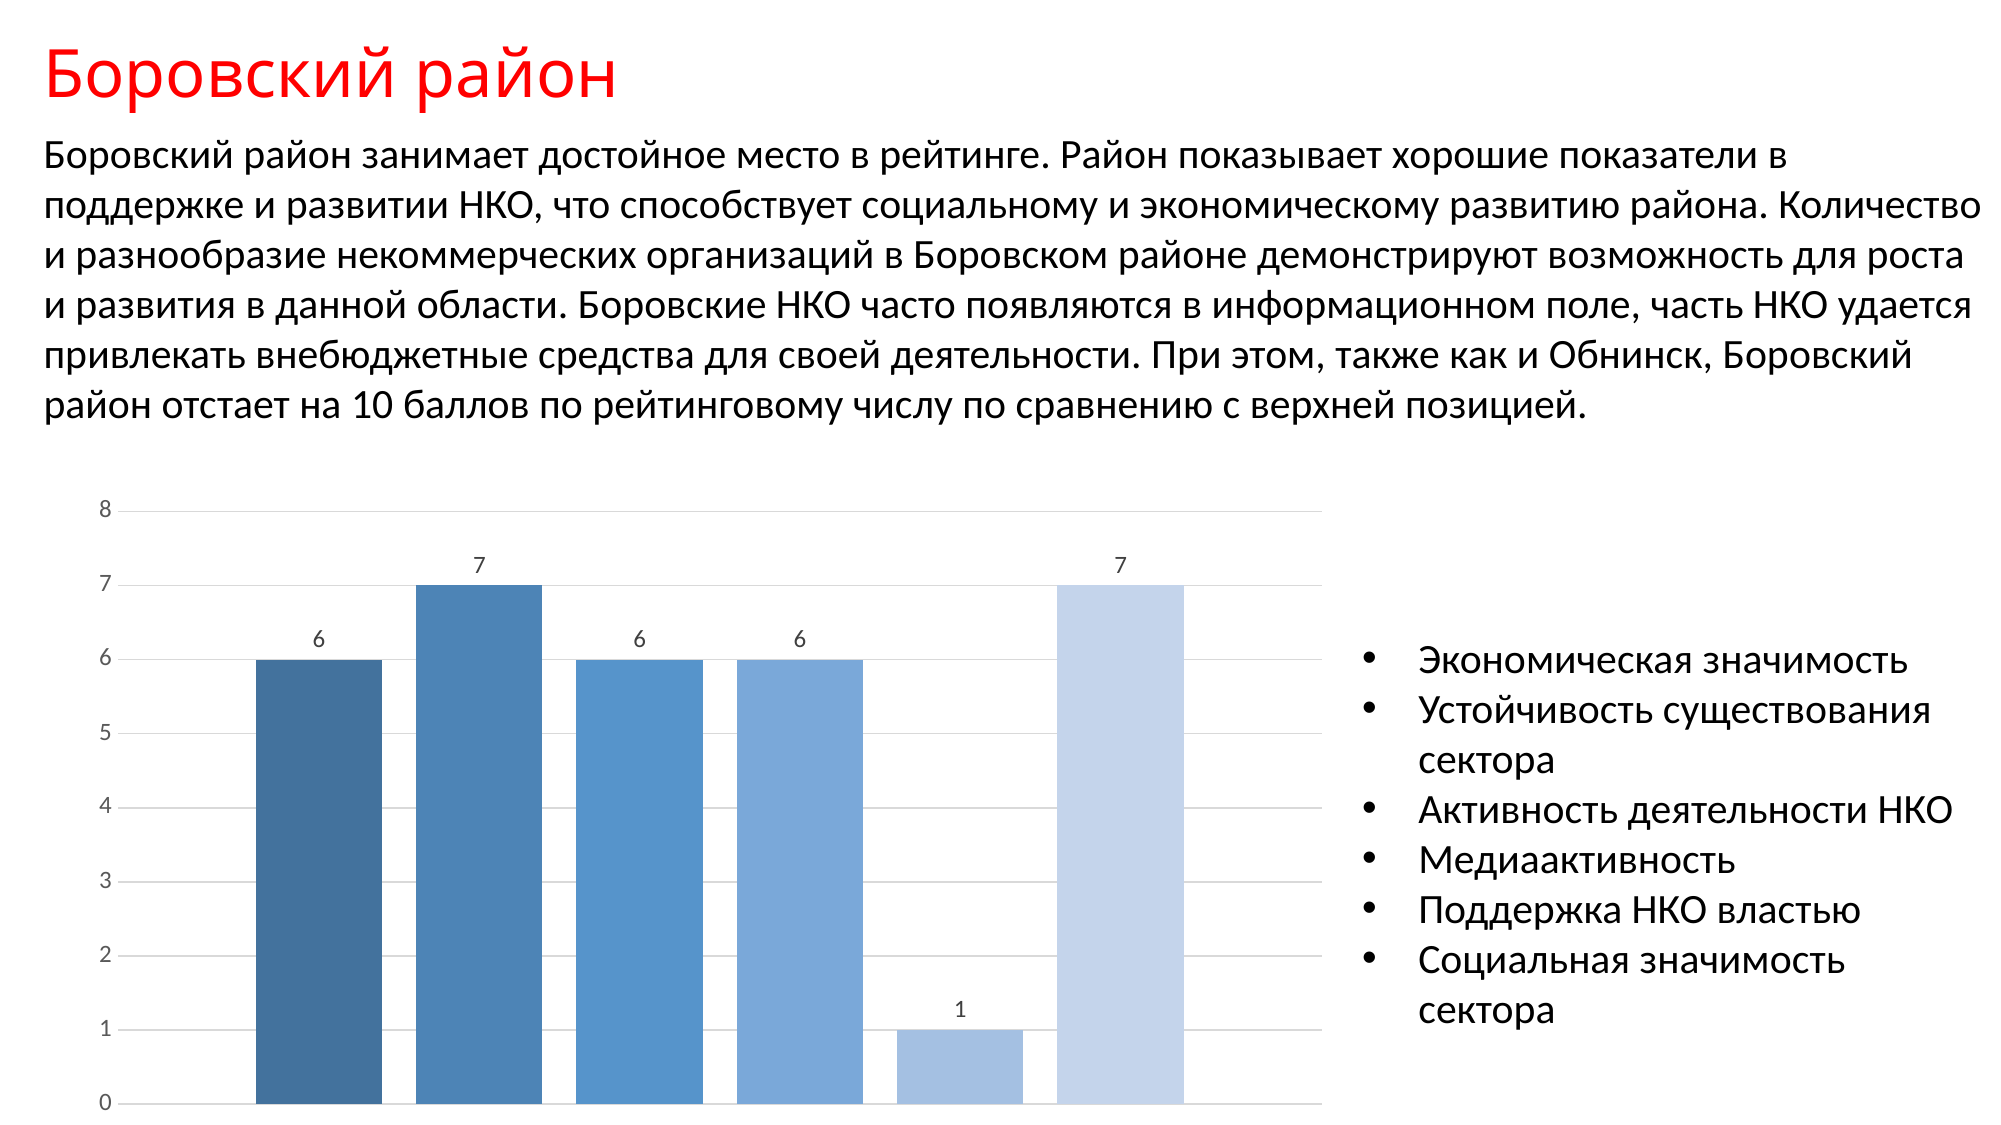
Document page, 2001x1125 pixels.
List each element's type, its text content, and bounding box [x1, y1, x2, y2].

text_box Боровский район занимает достойное место в рейтинге. Район показывает хорошие показатели в поддержке и развитии НКО, что способствует социальному и экономическому развитию района. Количество и разнообразие некоммерческих организаций в Боровском районе демонстрируют возможность для роста и развития в данной области. Боровские НКО часто появляются в информационном поле, часть НКО удается привлекать внебюджетные средства для своей деятельности. При этом, также как и Обнинск, Боровский район отстает на 10 баллов по рейтинговому числу по сравнению с верхней позицией. [28, 119, 2000, 435]
chart [73, 485, 1348, 1125]
text_box Боровский район [28, 23, 740, 119]
text_box Экономическая значимость Устойчивость существования сектора Активность деятельности НКО Медиаактивность Поддержка НКО властью Социальная значимость сектора [1348, 624, 1979, 1040]
